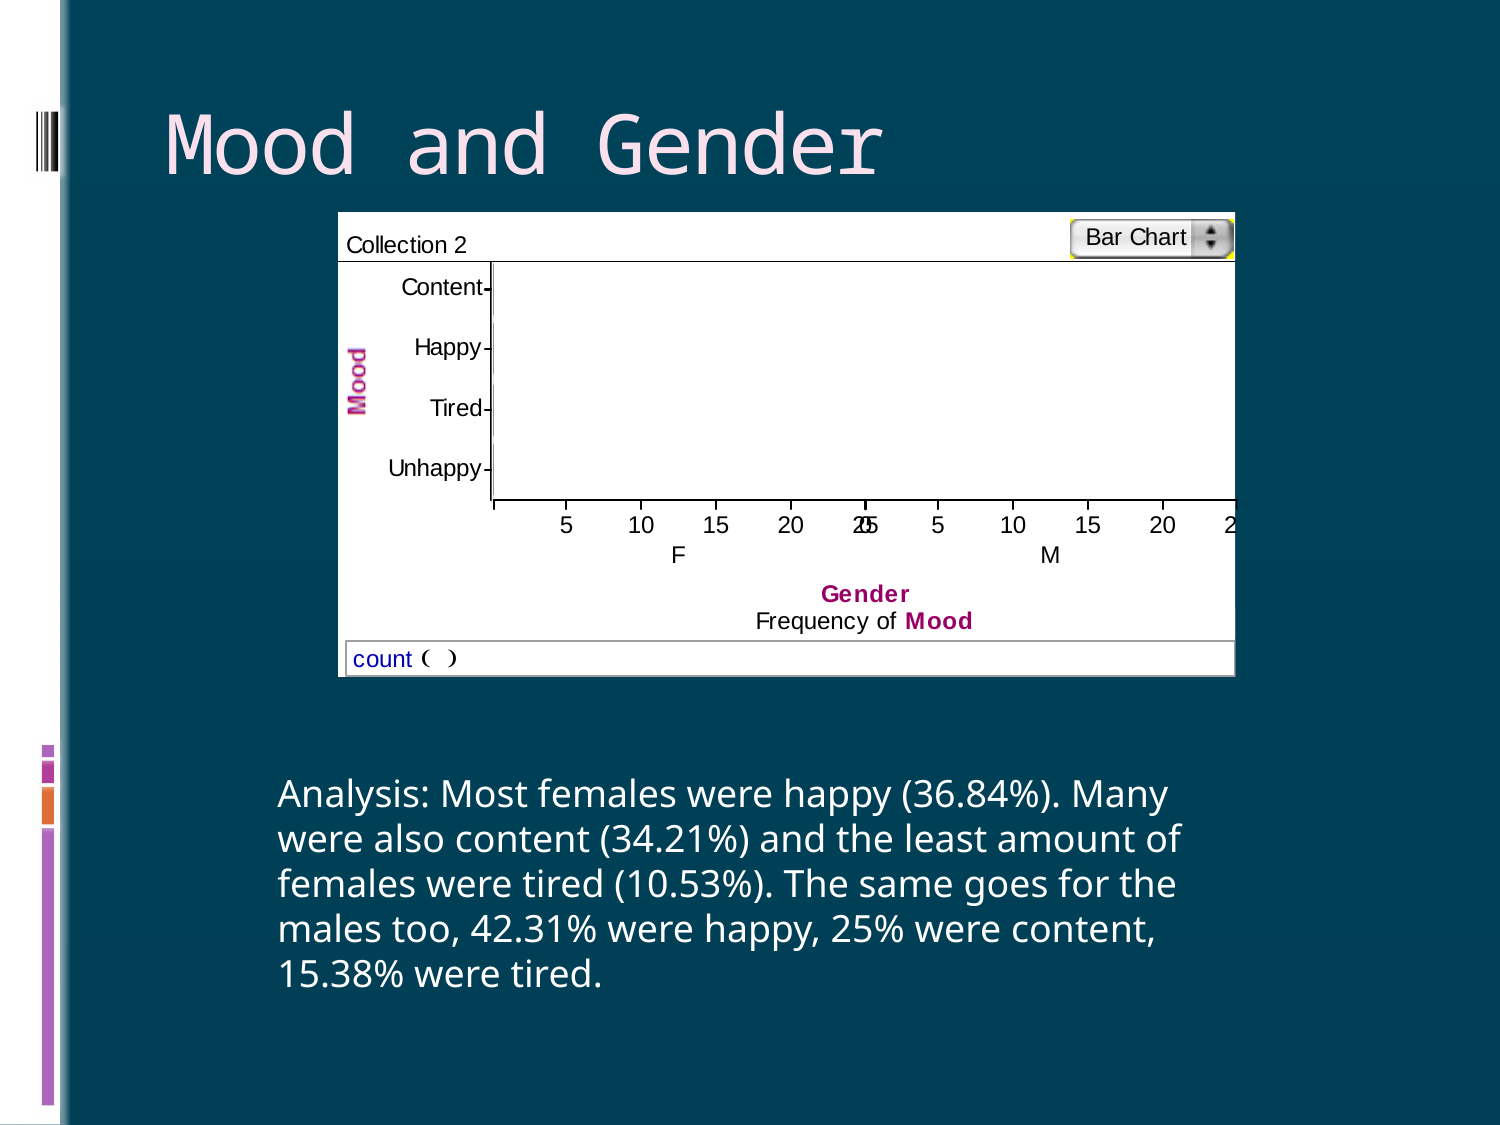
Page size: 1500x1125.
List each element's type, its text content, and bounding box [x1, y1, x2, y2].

text_box Analysis: Most females were happy (36.84%). Many were also content (34.21%) and the least amount of females were tired (10.53%). The same goes for the males too, 42.31% were happy, 25% were content, 15.38% were tired. [262, 762, 1250, 1003]
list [336, 212, 1238, 679]
title Mood and Gender [150, 83, 1425, 234]
